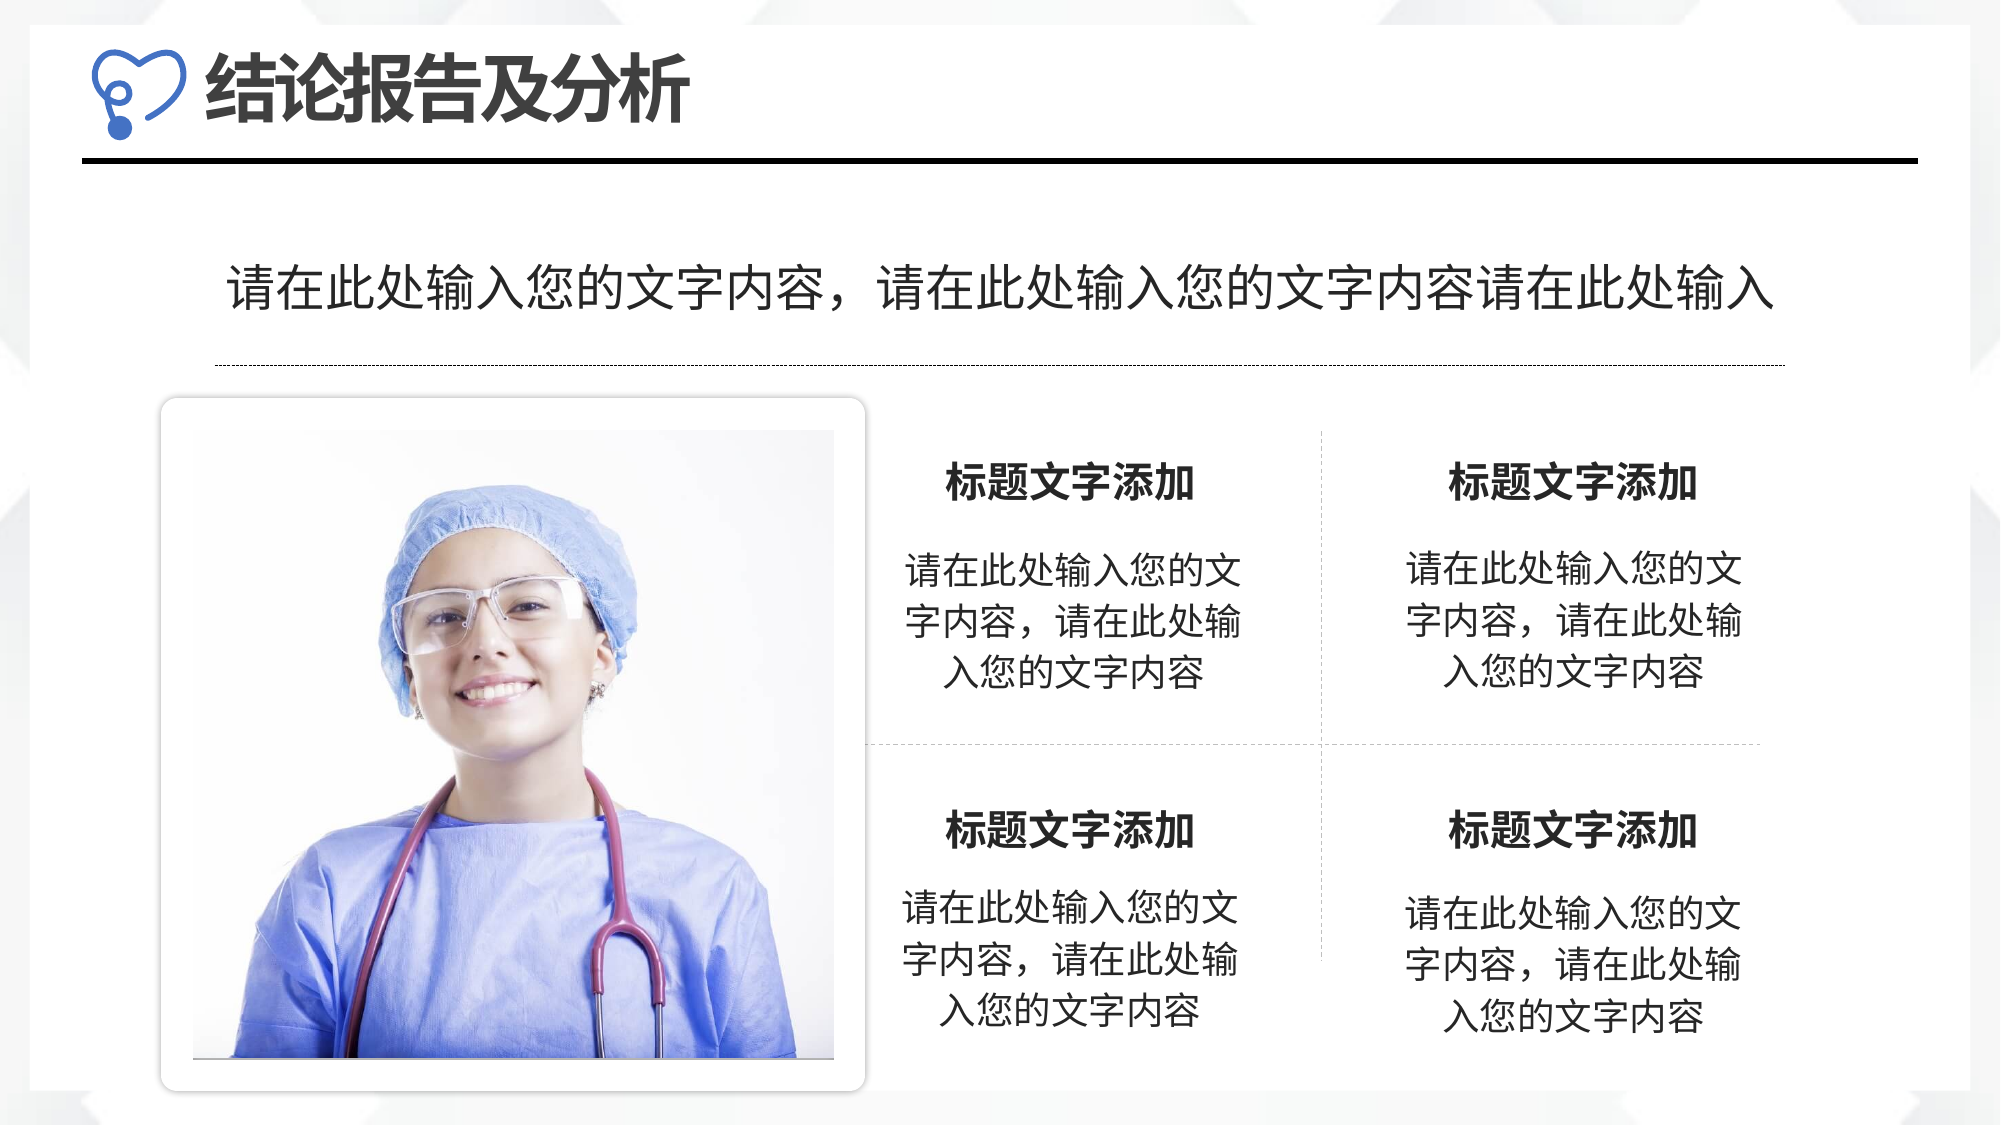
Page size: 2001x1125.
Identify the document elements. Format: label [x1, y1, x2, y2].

picture [0, 0, 2001, 1125]
text_box [1382, 448, 1766, 700]
text_box [1382, 796, 1765, 1045]
text_box [181, 234, 1819, 366]
text_box [879, 796, 1262, 1039]
text_box [882, 448, 1265, 701]
